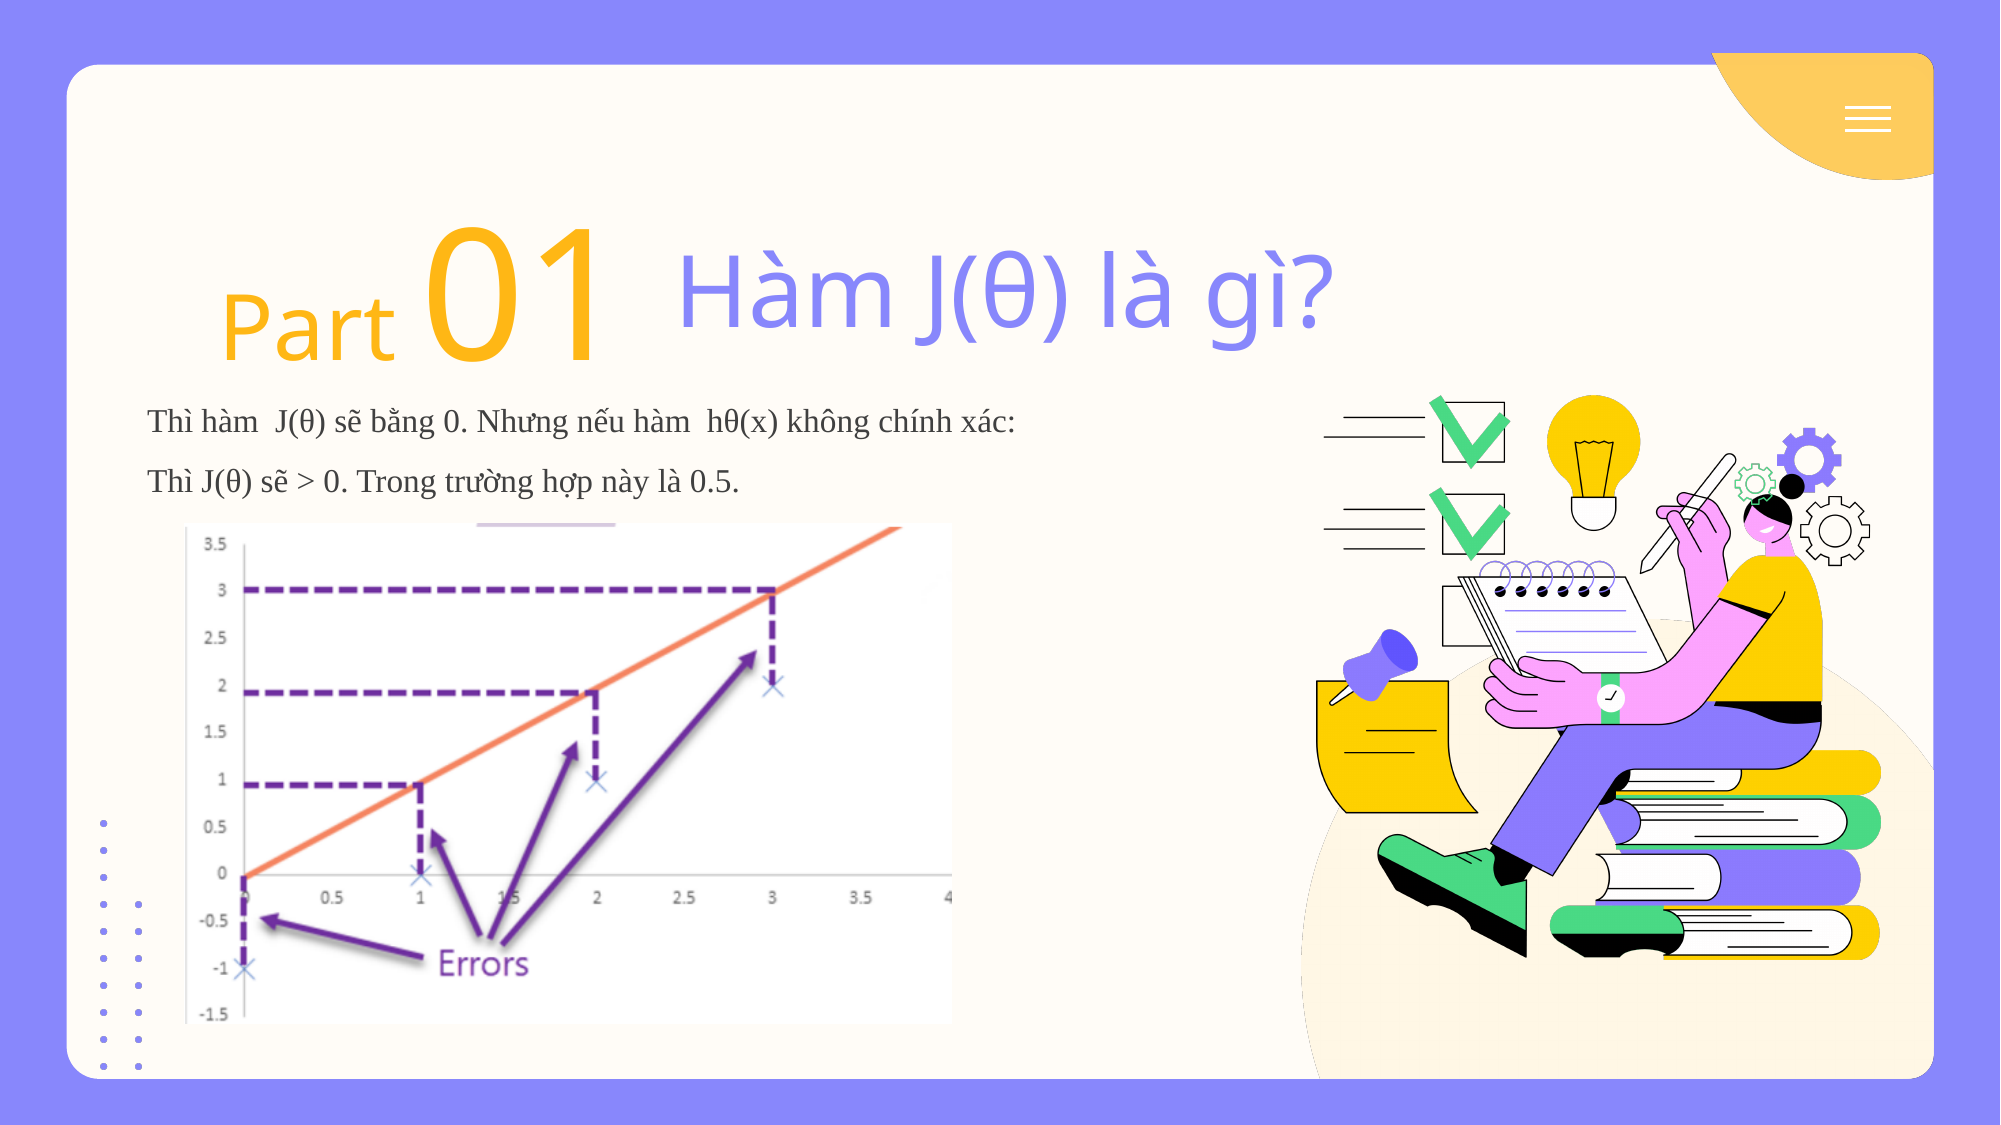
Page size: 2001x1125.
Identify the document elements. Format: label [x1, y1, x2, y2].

text_box [66, 64, 1934, 1079]
text_box [0, 0, 2000, 1125]
picture [1316, 395, 1881, 960]
picture [100, 820, 143, 1070]
text_box [1711, 53, 1934, 180]
picture [184, 523, 952, 1024]
